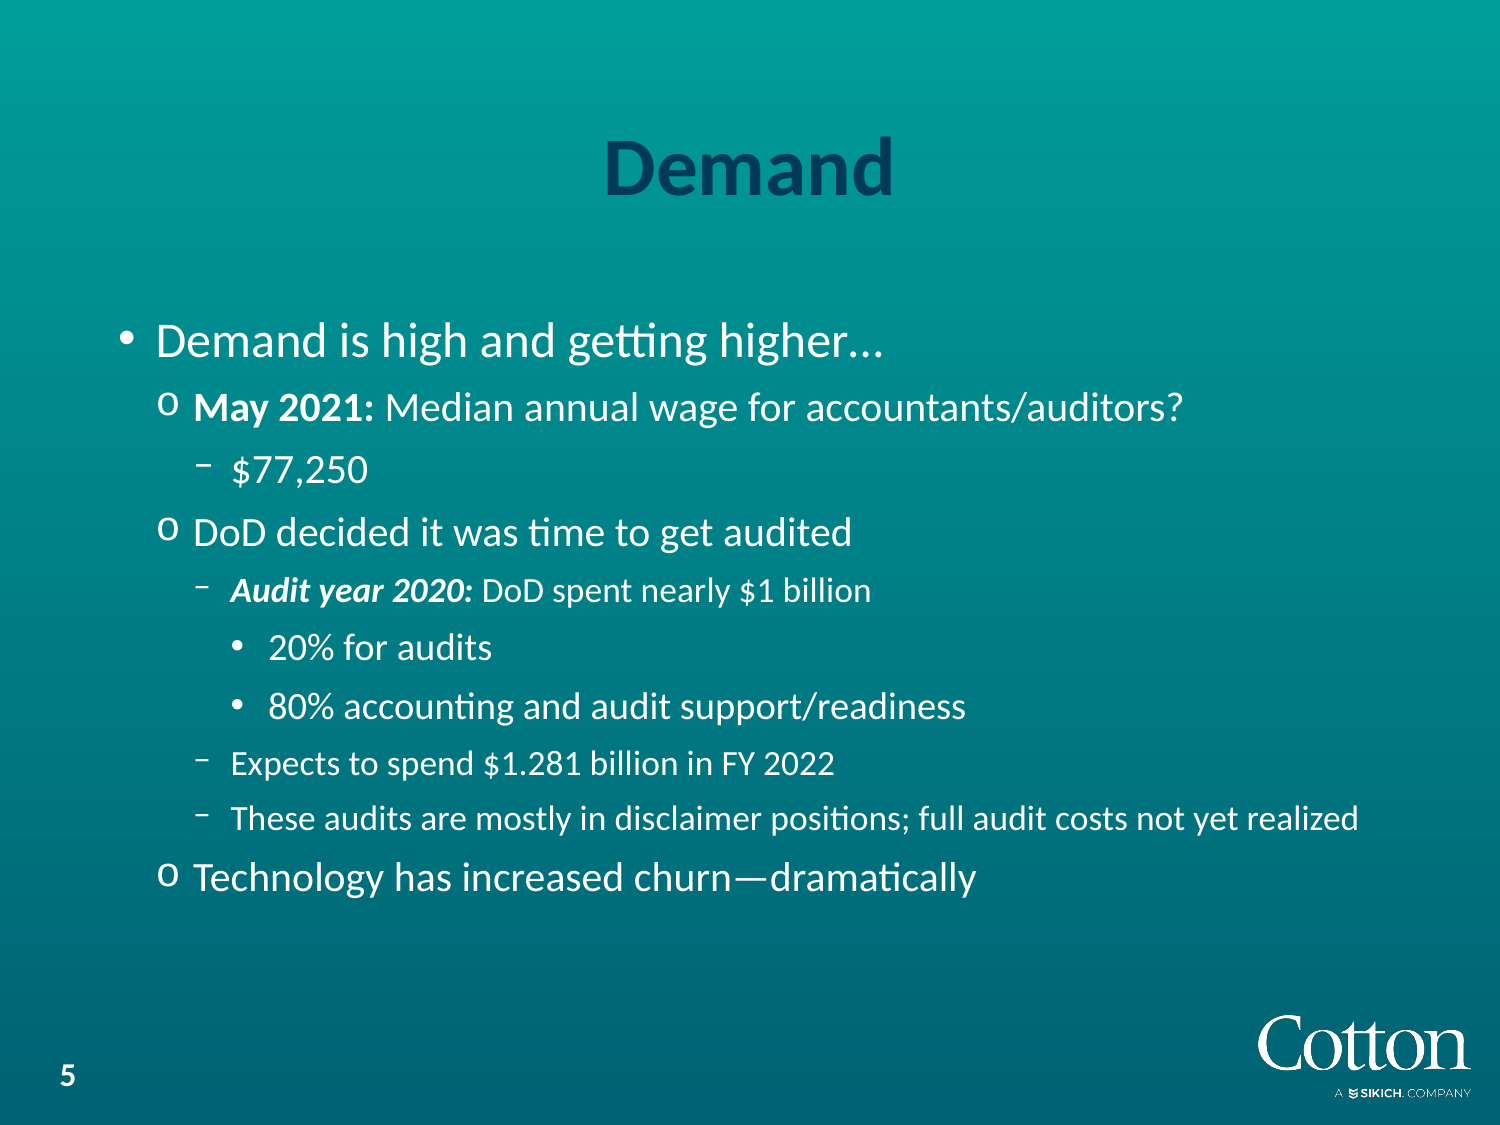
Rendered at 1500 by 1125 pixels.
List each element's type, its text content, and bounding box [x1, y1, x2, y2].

picture [1258, 1015, 1471, 1099]
list Demand is high and getting higher… May 2021: Median annual wage for accountants/auditors? $77,250 DoD decided it was time to get audited Audit year 2020: DoD spent nearly $1 billion 20% for audits 80% accounting and audit support/readiness Expects to spend $1.281 billion in FY 2022 These audits are mostly in disclaimer positions; full audit costs not yet realized Technology has increased churn—dramatically [103, 299, 1397, 1014]
title Demand [103, 59, 1397, 278]
slide_number 5 [2, 1051, 92, 1094]
